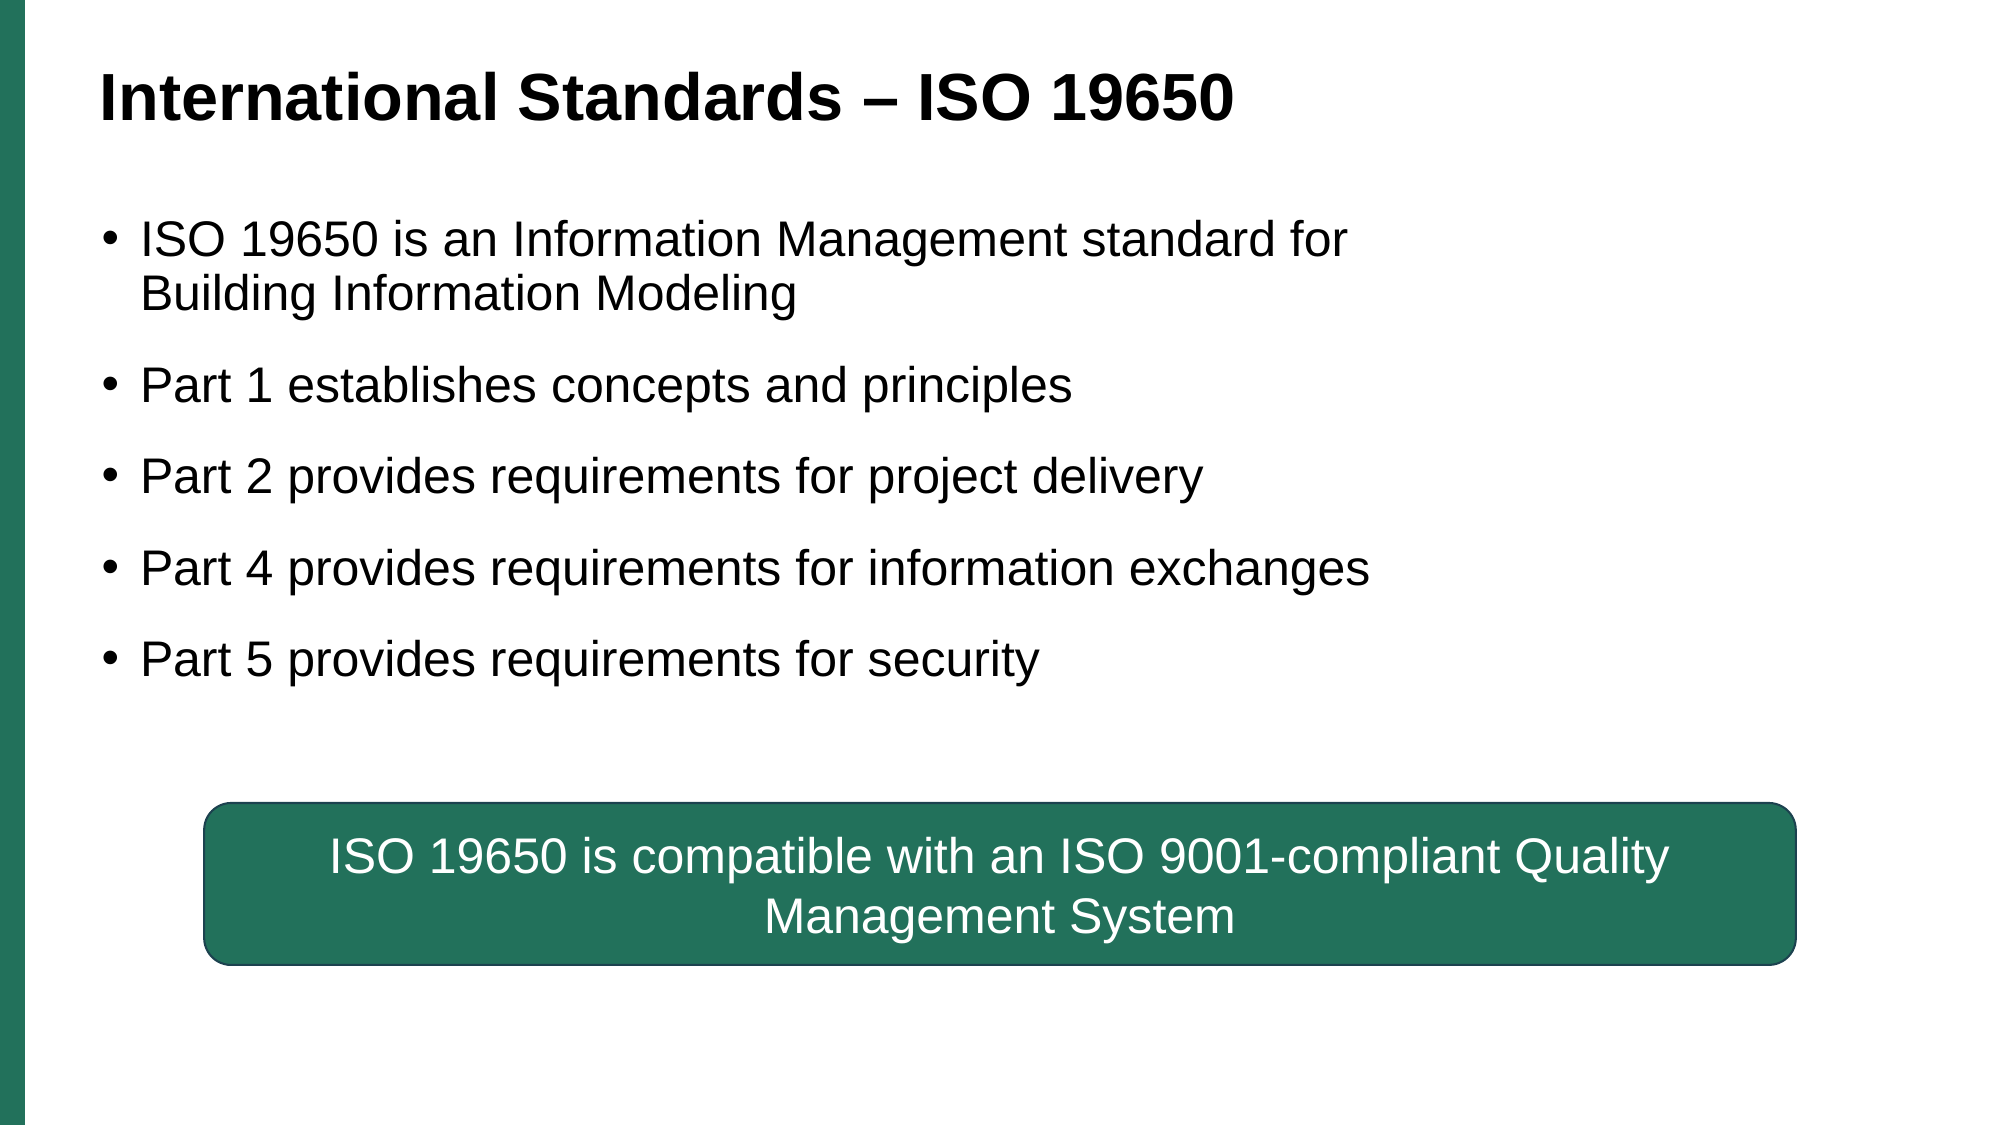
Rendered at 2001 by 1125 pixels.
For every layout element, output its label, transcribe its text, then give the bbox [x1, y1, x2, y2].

title International Standards – ISO 19650 [99, 62, 1900, 200]
text_box ISO 19650 is compatible with an ISO 9001-compliant Quality Management System [203, 801, 1797, 966]
list ISO 19650 is an Information Management standard for Building Information Modeling Part 1 establishes concepts and principles Part 2 provides requirements for project delivery Part 4 provides requirements for information exchanges Part 5 provides requirements for security [101, 213, 1468, 736]
